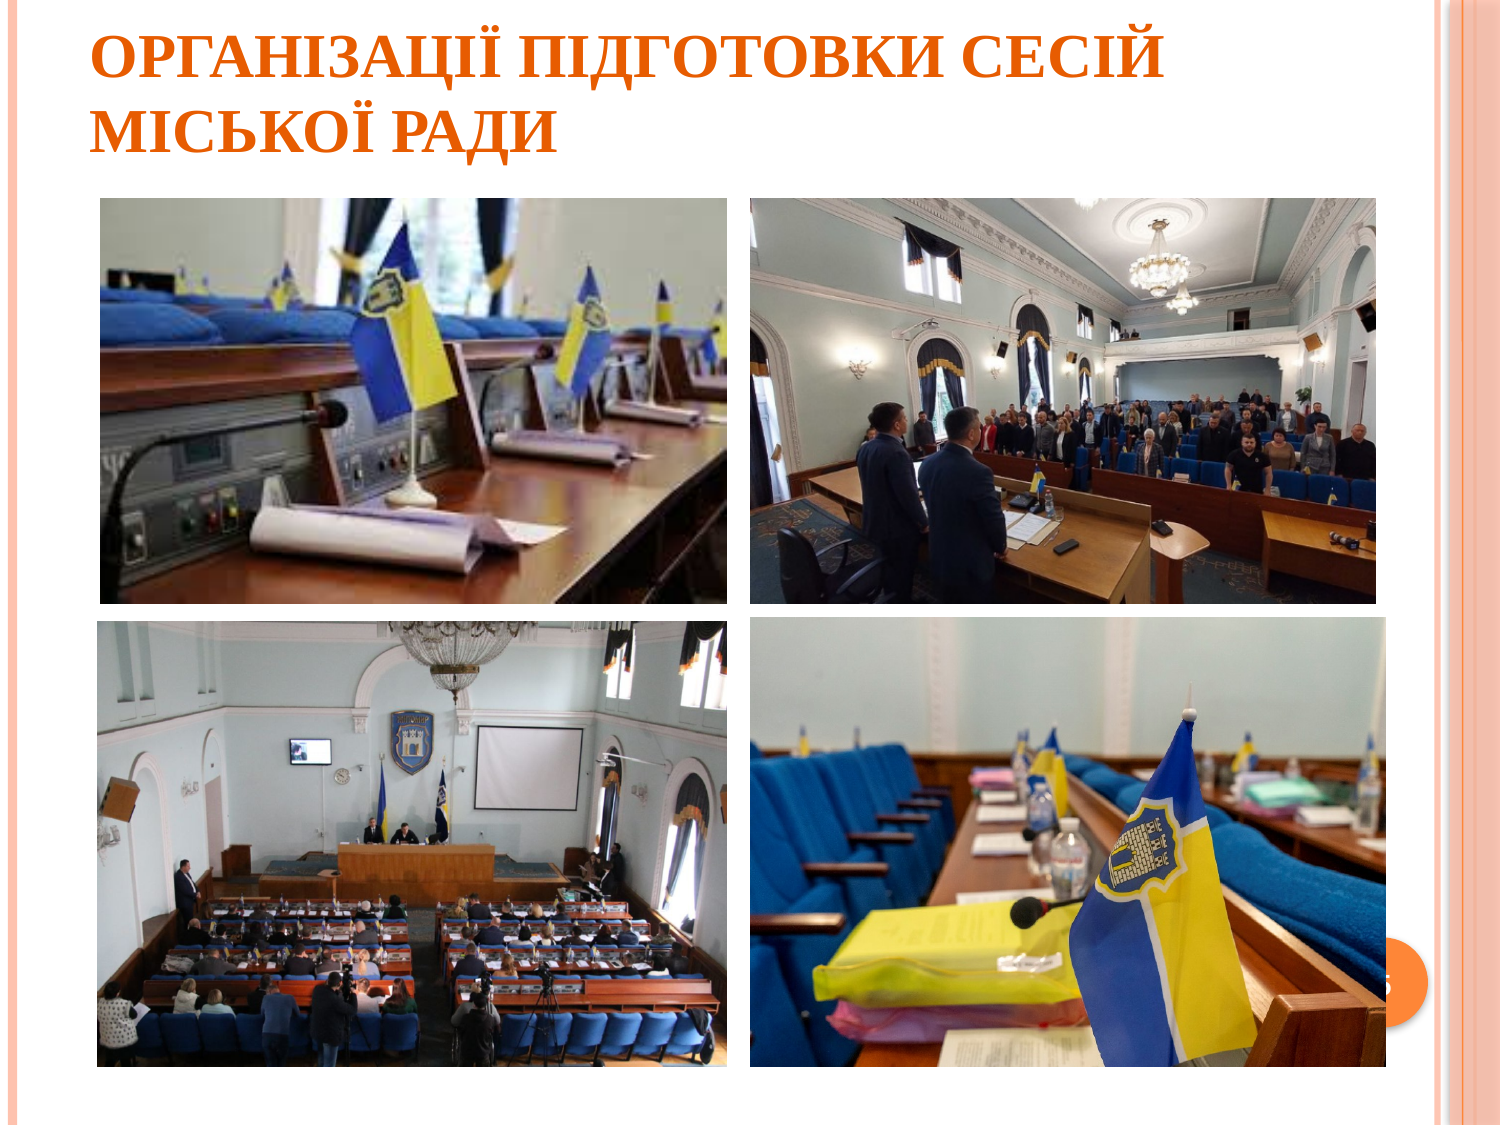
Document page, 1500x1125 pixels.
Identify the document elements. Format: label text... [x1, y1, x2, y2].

slide_number 5 [1391, 940, 1434, 1027]
title організації підготовки сесій міської ради [75, 45, 1376, 173]
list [99, 198, 727, 605]
picture [749, 198, 1377, 605]
picture [96, 620, 727, 1068]
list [749, 617, 1386, 1068]
